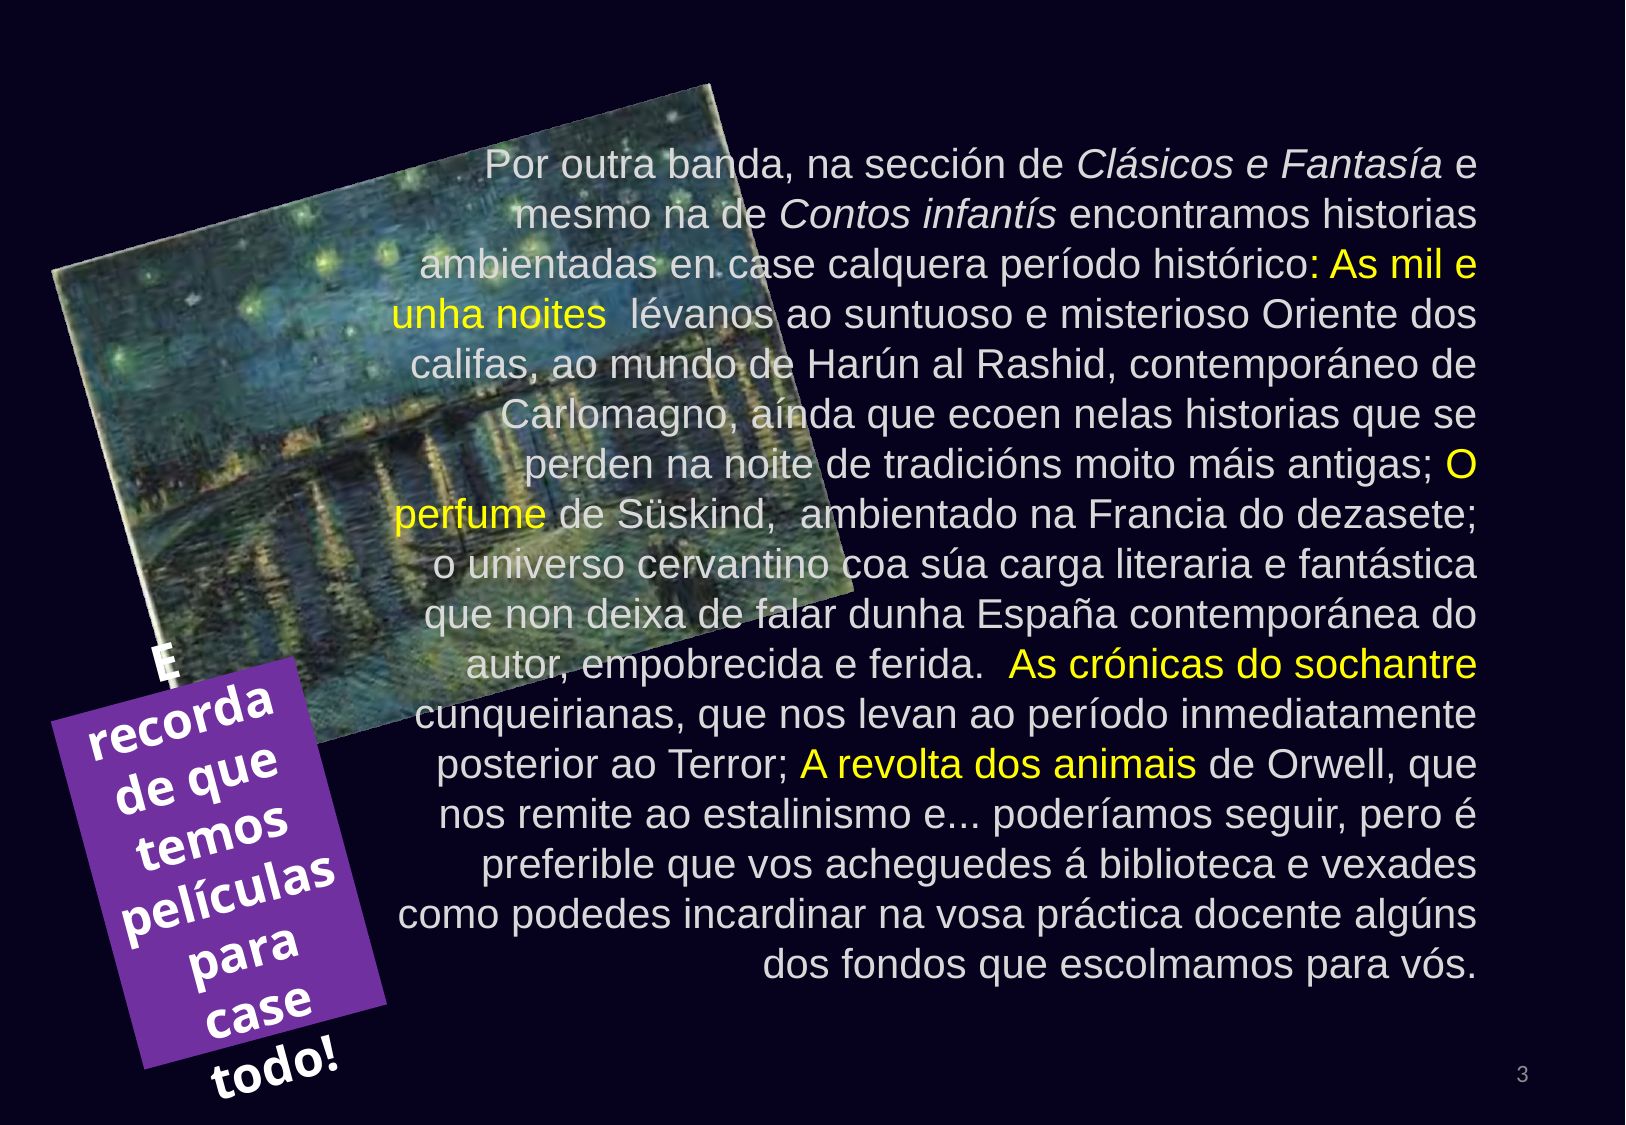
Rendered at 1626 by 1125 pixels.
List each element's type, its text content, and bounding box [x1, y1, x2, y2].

picture [52, 165, 795, 742]
picture [556, 84, 722, 128]
subtitle Por outra banda, na sección de Clásicos e Fantasía e mesmo na de Contos infantís encontramos historias ambientadas en case calquera período histórico: As mil e unha noites lévanos ao suntuoso e misterioso Oriente dos califas, ao mundo de Harún al Rashid, contemporáneo de Carlomagno, aínda que ecoen nelas historias que se perden na noite de tradicións moito máis antigas; O perfume de Süskind, ambientado na Francia do dezasete; o universo cervantino coa súa carga literaria e fantástica que non deixa de falar dunha España contemporánea do autor, empobrecida e ferida. As crónicas do sochantre cunqueirianas, que nos levan ao período inmediatamente posterior ao Terror; A revolta dos animais de Orwell, que nos remite ao estalinismo e... poderíamos seguir, pero é preferible que vos acheguedes á biblioteca e vexades como podedes incardinar na vosa práctica docente algúns dos fondos que escolmamos para vós. [355, 128, 1493, 1020]
slide_number 3 [1164, 1042, 1544, 1103]
text_box E recordade que temos películas para case todo! [48, 702, 390, 1072]
